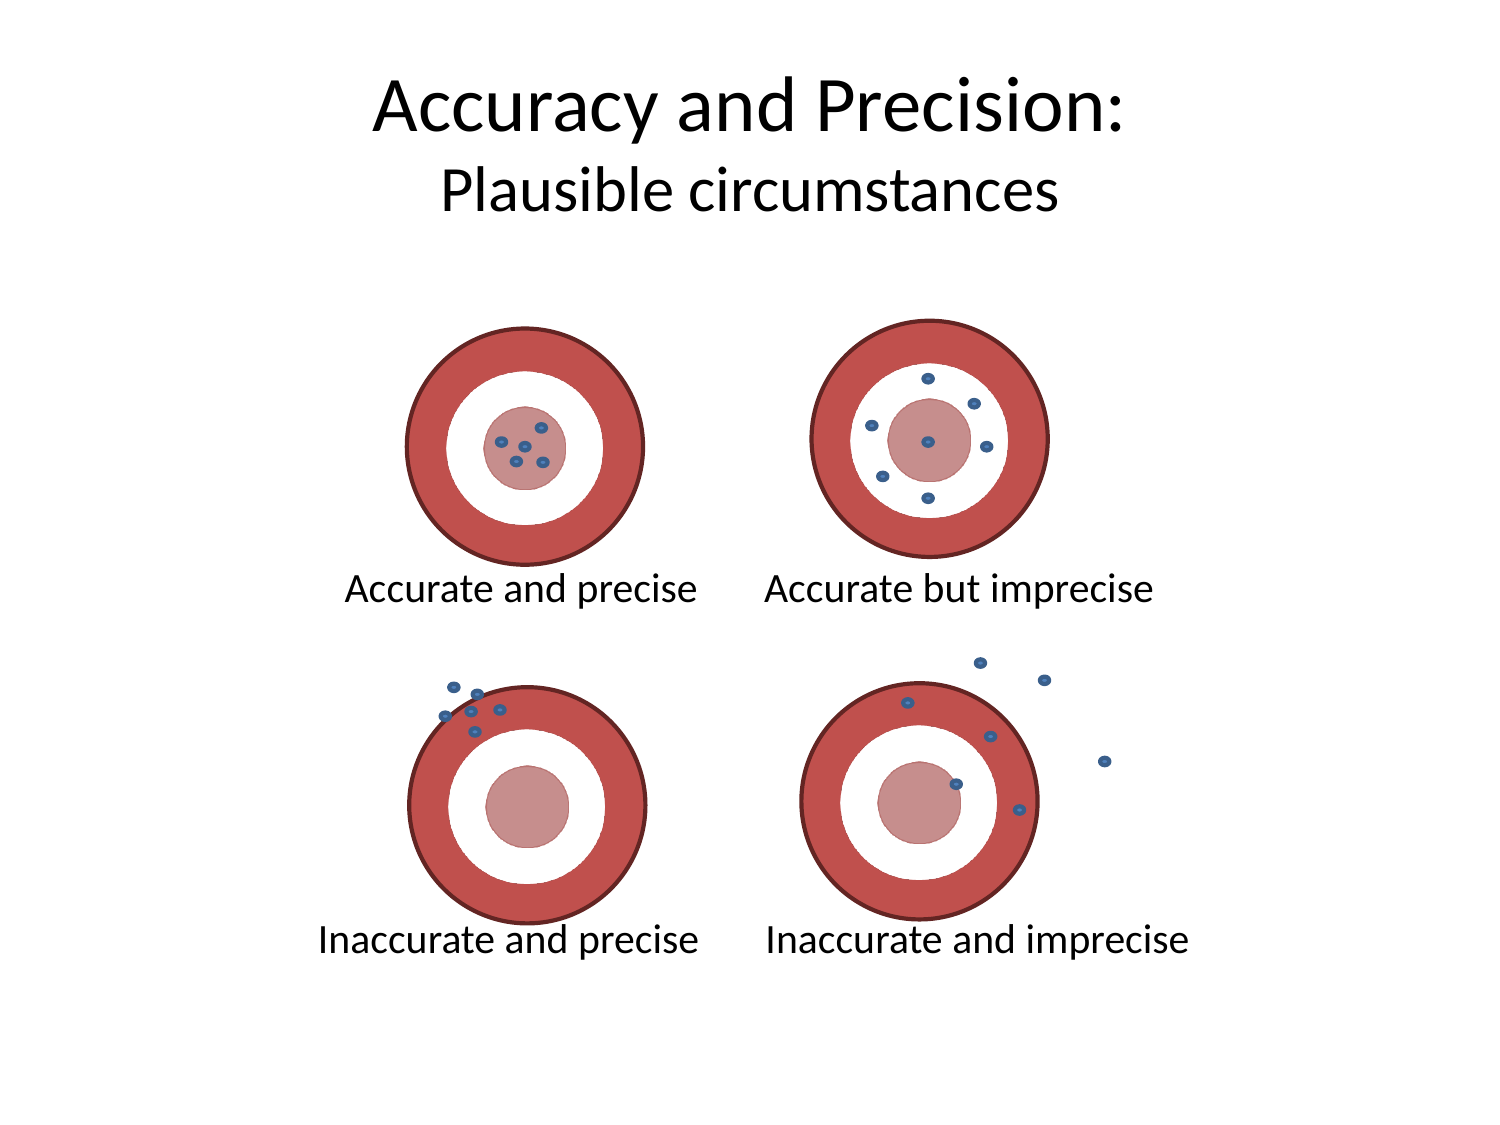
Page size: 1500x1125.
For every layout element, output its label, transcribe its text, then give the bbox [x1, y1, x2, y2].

list Accurate and precise Accurate but imprecise Inaccurate and precise Inaccurate and imprecise [75, 278, 1425, 1022]
picture [850, 363, 1008, 518]
picture [448, 729, 605, 884]
picture [840, 725, 998, 880]
picture [446, 371, 603, 526]
title Accuracy and Precision: Plausible circumstances [75, 45, 1425, 233]
